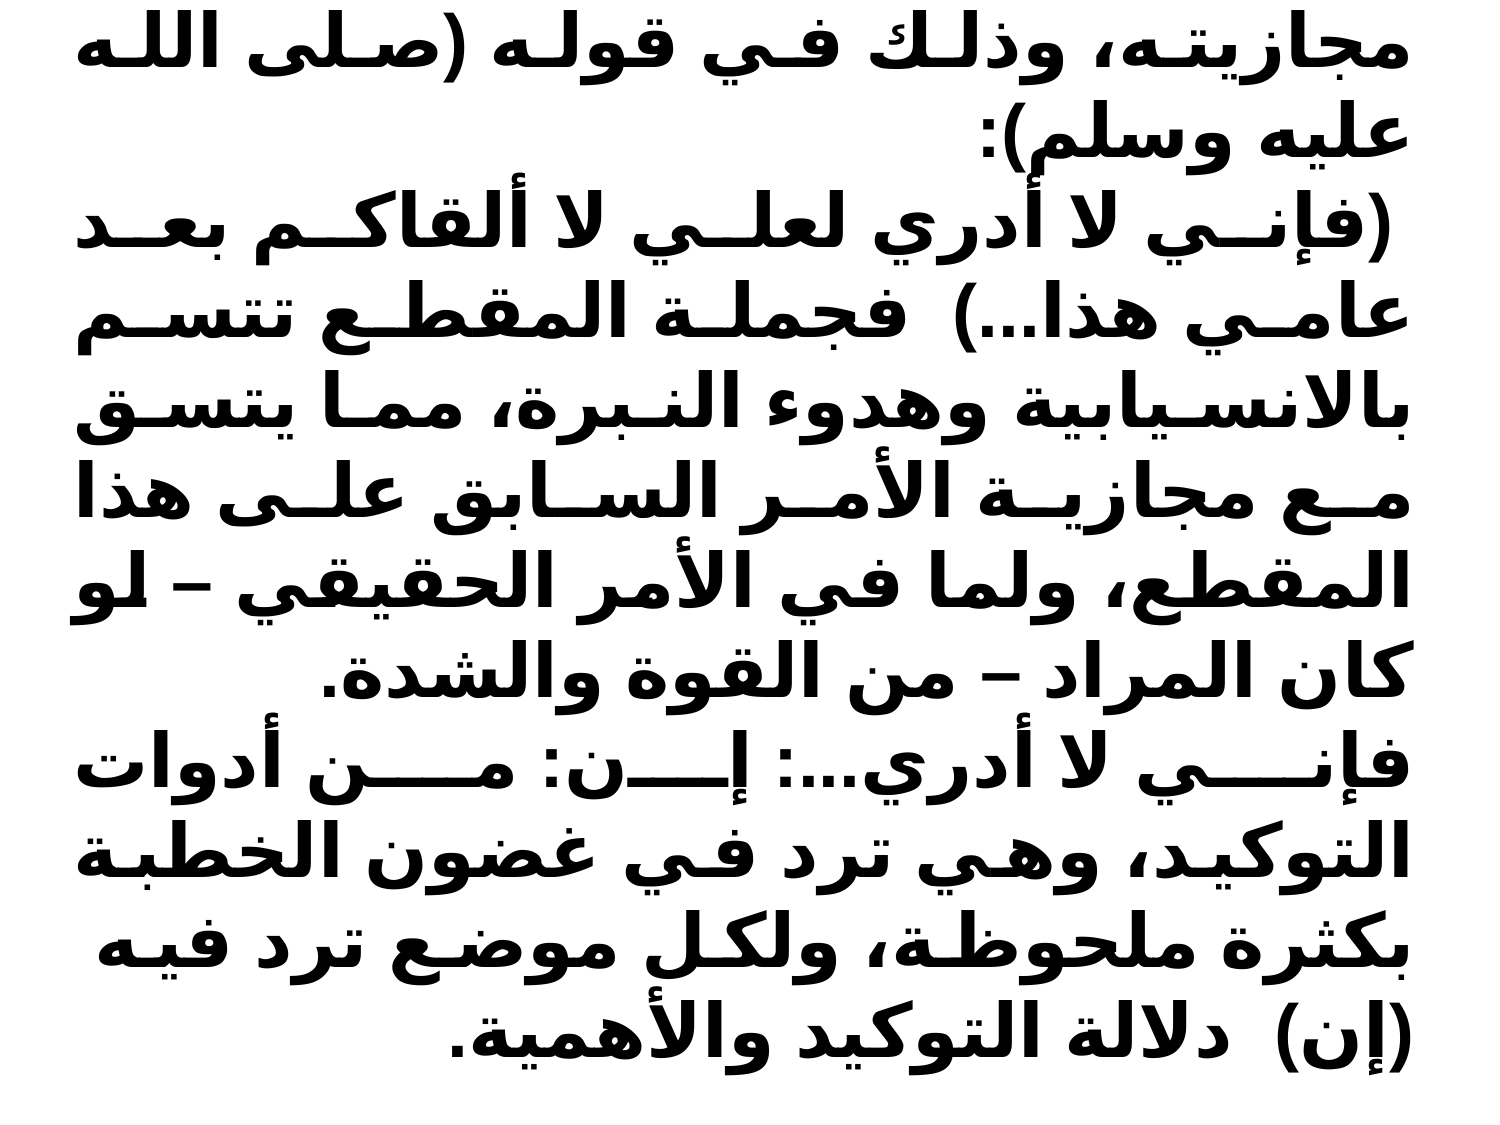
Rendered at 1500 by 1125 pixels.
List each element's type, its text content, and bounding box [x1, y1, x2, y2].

text_box وما يلي هذا الأمر من العبارات يعزز مجازيته، وذلك في قوله (صلى الله عليه وسلم): (فإني لا أدري لعلي لا ألقاكم بعد عامي هذا...) فجملة المقطع تتسم بالانسيابية وهدوء النبرة، مما يتسق مع مجازية الأمر السابق على هذا المقطع، ولما في الأمر الحقيقي – لو كان المراد – من القوة والشدة. فإني لا أدري...: إن: من أدوات التوكيد، وهي ترد في غضون الخطبة بكثرة ملحوظة، ولكل موضع ترد فيه (إن) دلالة التوكيد والأهمية. [58, 0, 1430, 1125]
